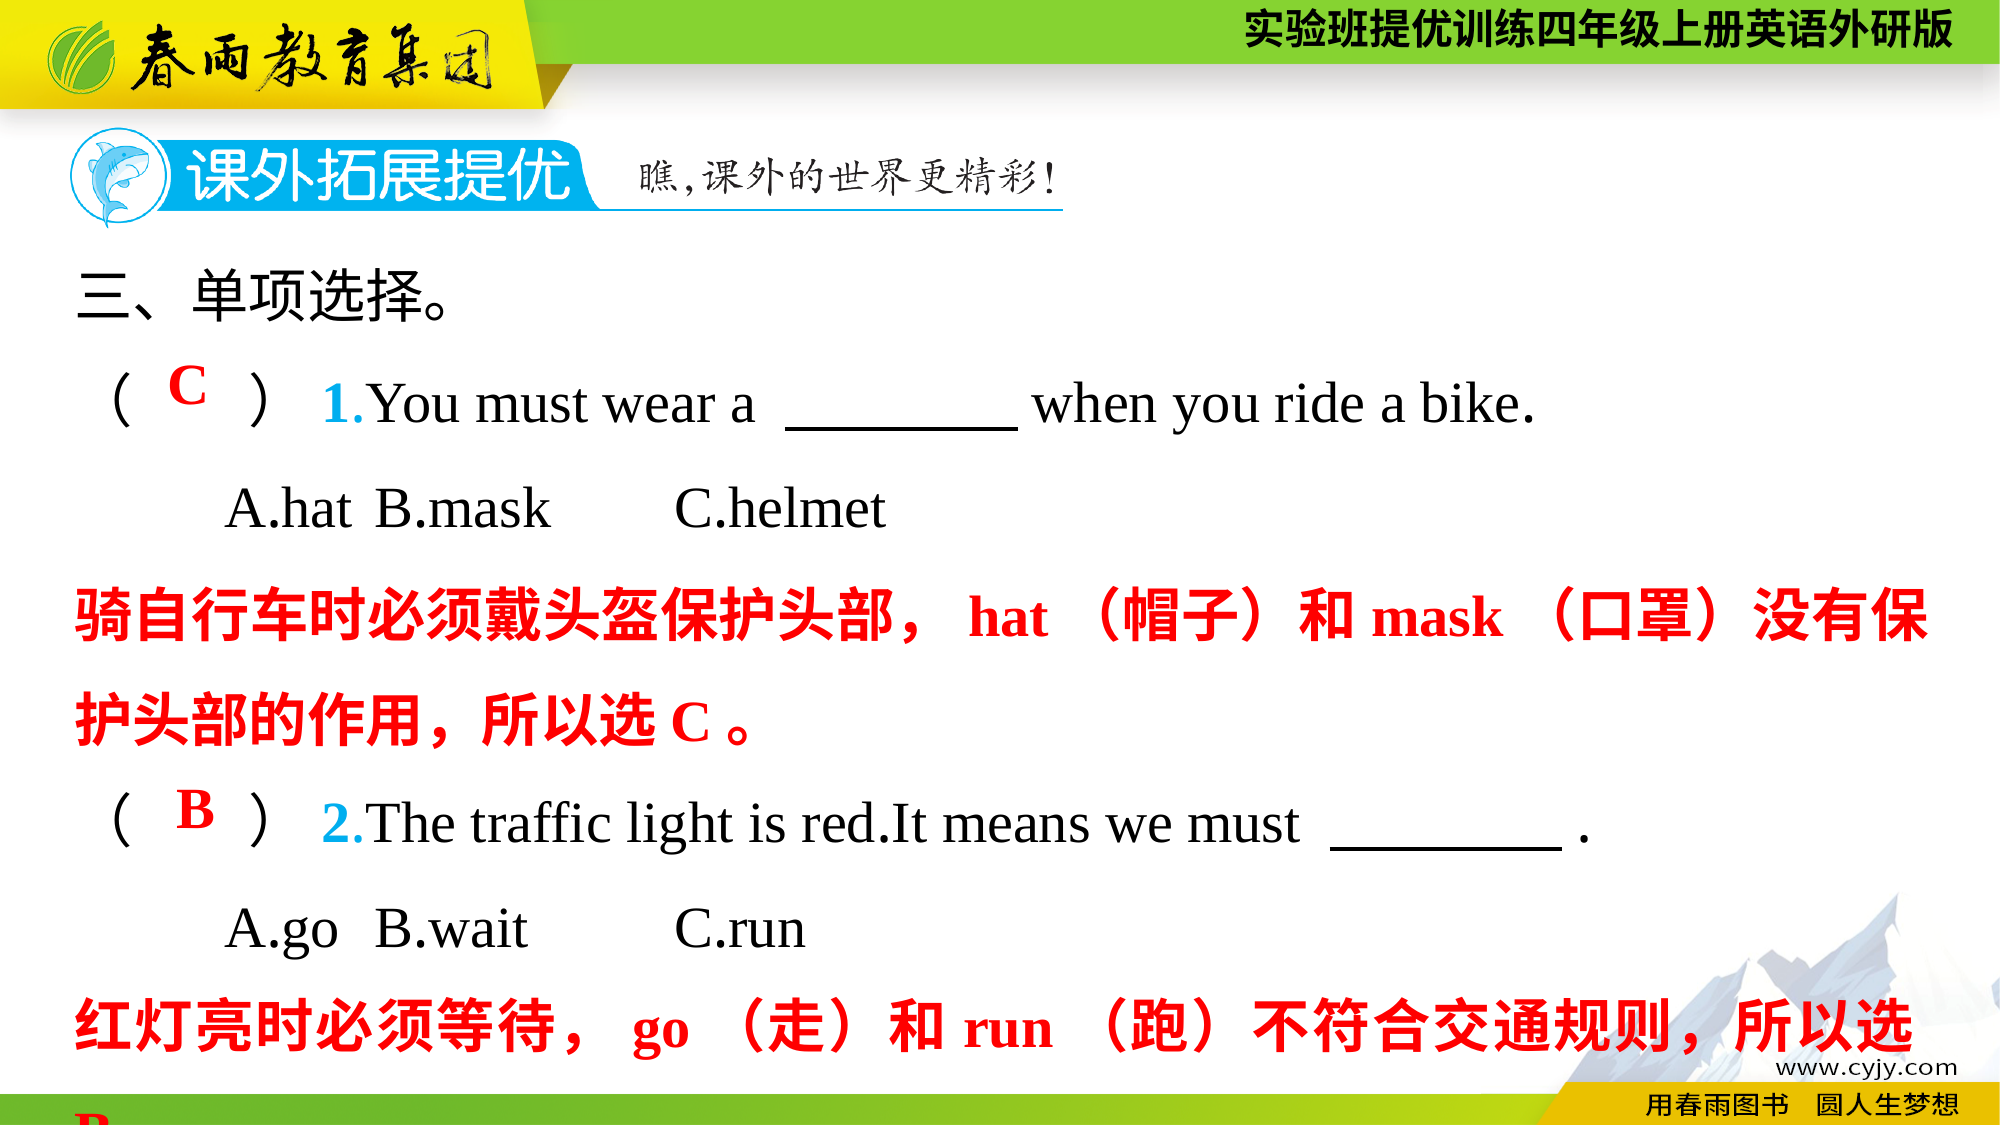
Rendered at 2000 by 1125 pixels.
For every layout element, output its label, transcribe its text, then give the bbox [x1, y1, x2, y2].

text_box B [161, 763, 231, 848]
text_box C [152, 339, 225, 424]
text_box 骑自行车时必须戴头盔保护头部，hat（帽子）和mask（口罩）没有保护头部的作用，所以选C。 [59, 535, 1944, 761]
list 三、单项选择。 （ ）1.You must wear a when you ride a bike. A.hat B.mask C.helmet （ ）2.The traffic light is red.It means we must . A.go B.wait C.run [59, 216, 1944, 535]
picture [0, 0, 2000, 1125]
list 三、单项选择。 （ ）1.You must wear a when you ride a bike. A.hat B.mask C.helmet （ ）2.The traffic light is red.It means we must . A.go B.wait C.run [59, 761, 1944, 946]
picture [72, 130, 164, 221]
text_box 红灯亮时必须等待，go（走）和run（跑）不符合交通规则，所以选B。 [59, 946, 1944, 1125]
